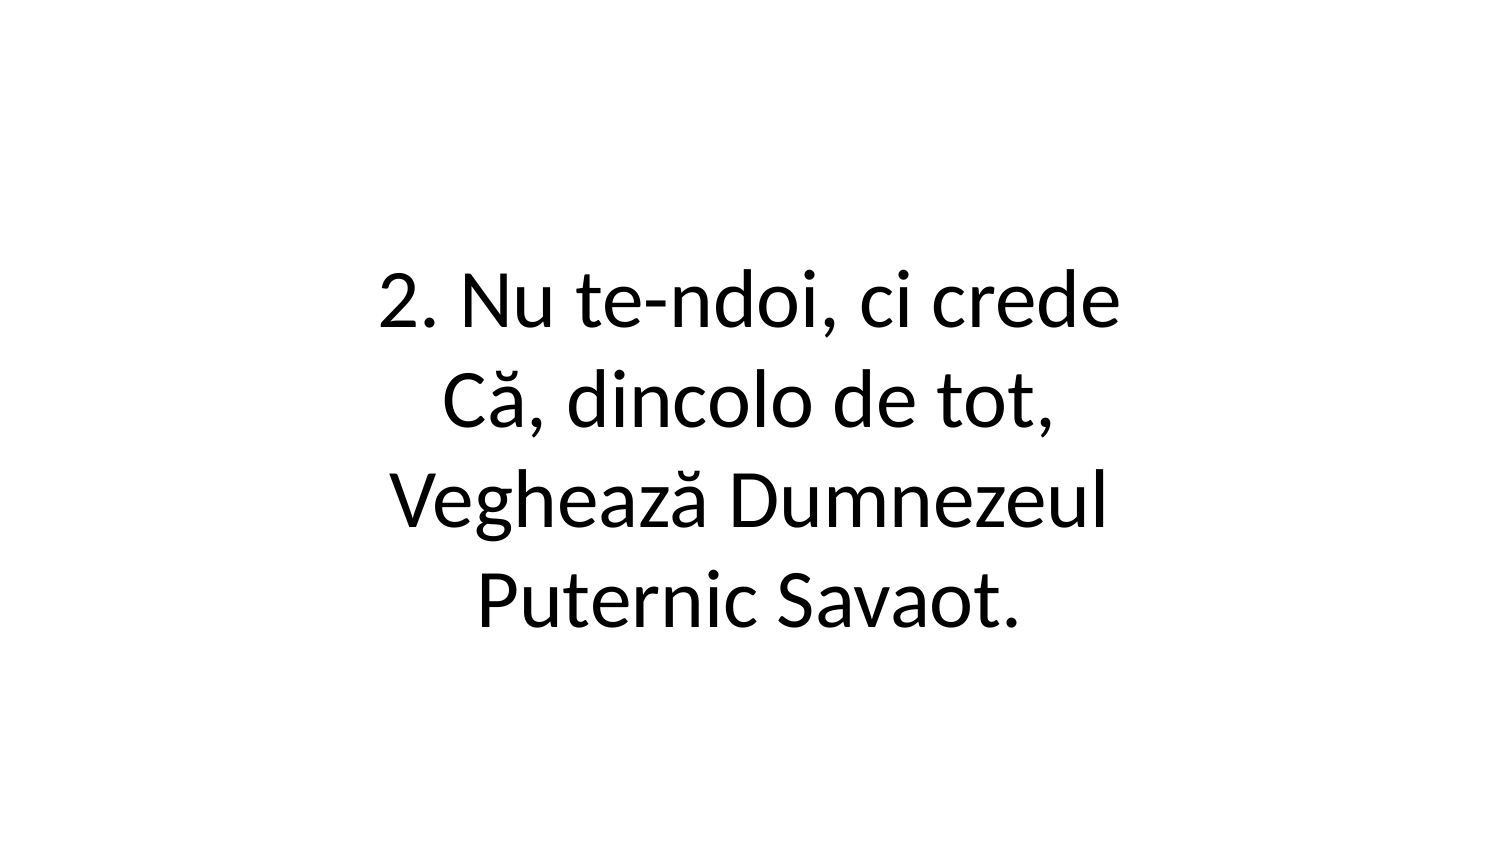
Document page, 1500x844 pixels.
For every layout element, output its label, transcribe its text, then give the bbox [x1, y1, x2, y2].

text_box 2. Nu te-ndoi, ci crede Că, dincolo de tot, Veghează Dumnezeul Puternic Savaot. [362, 192, 1138, 652]
